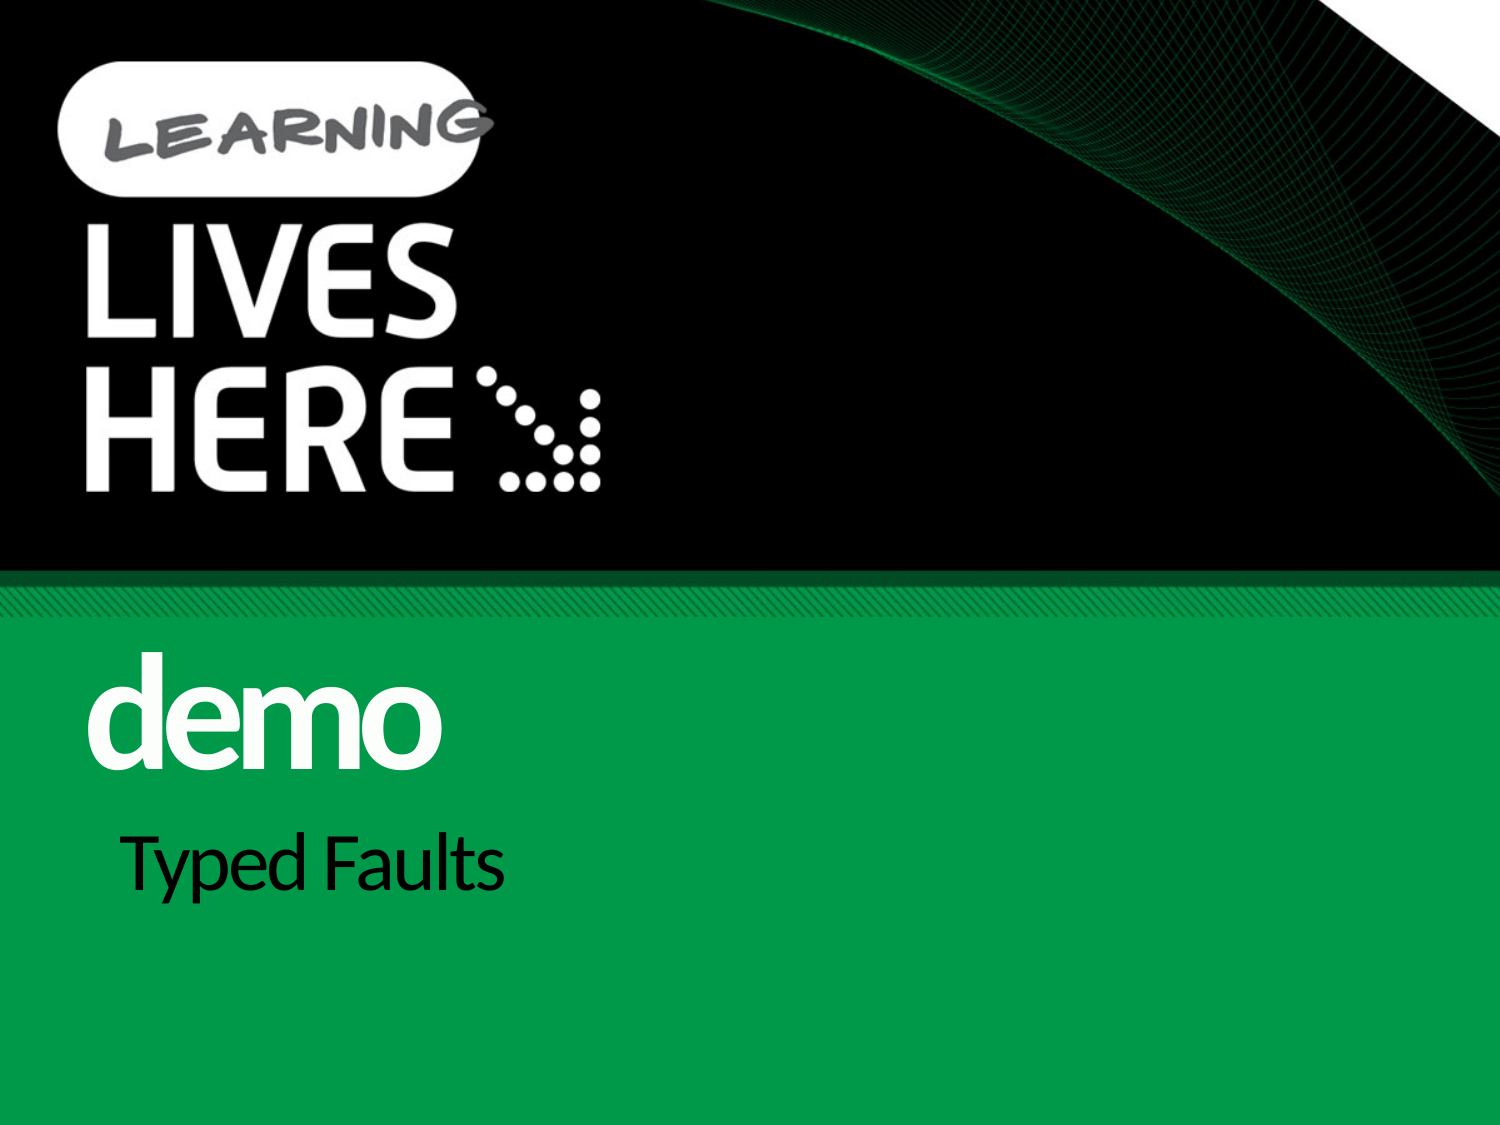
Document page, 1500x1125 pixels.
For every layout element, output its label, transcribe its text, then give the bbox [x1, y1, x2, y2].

picture [0, 0, 1500, 1125]
title Typed Faults [119, 818, 1375, 943]
list demo [83, 625, 1344, 800]
